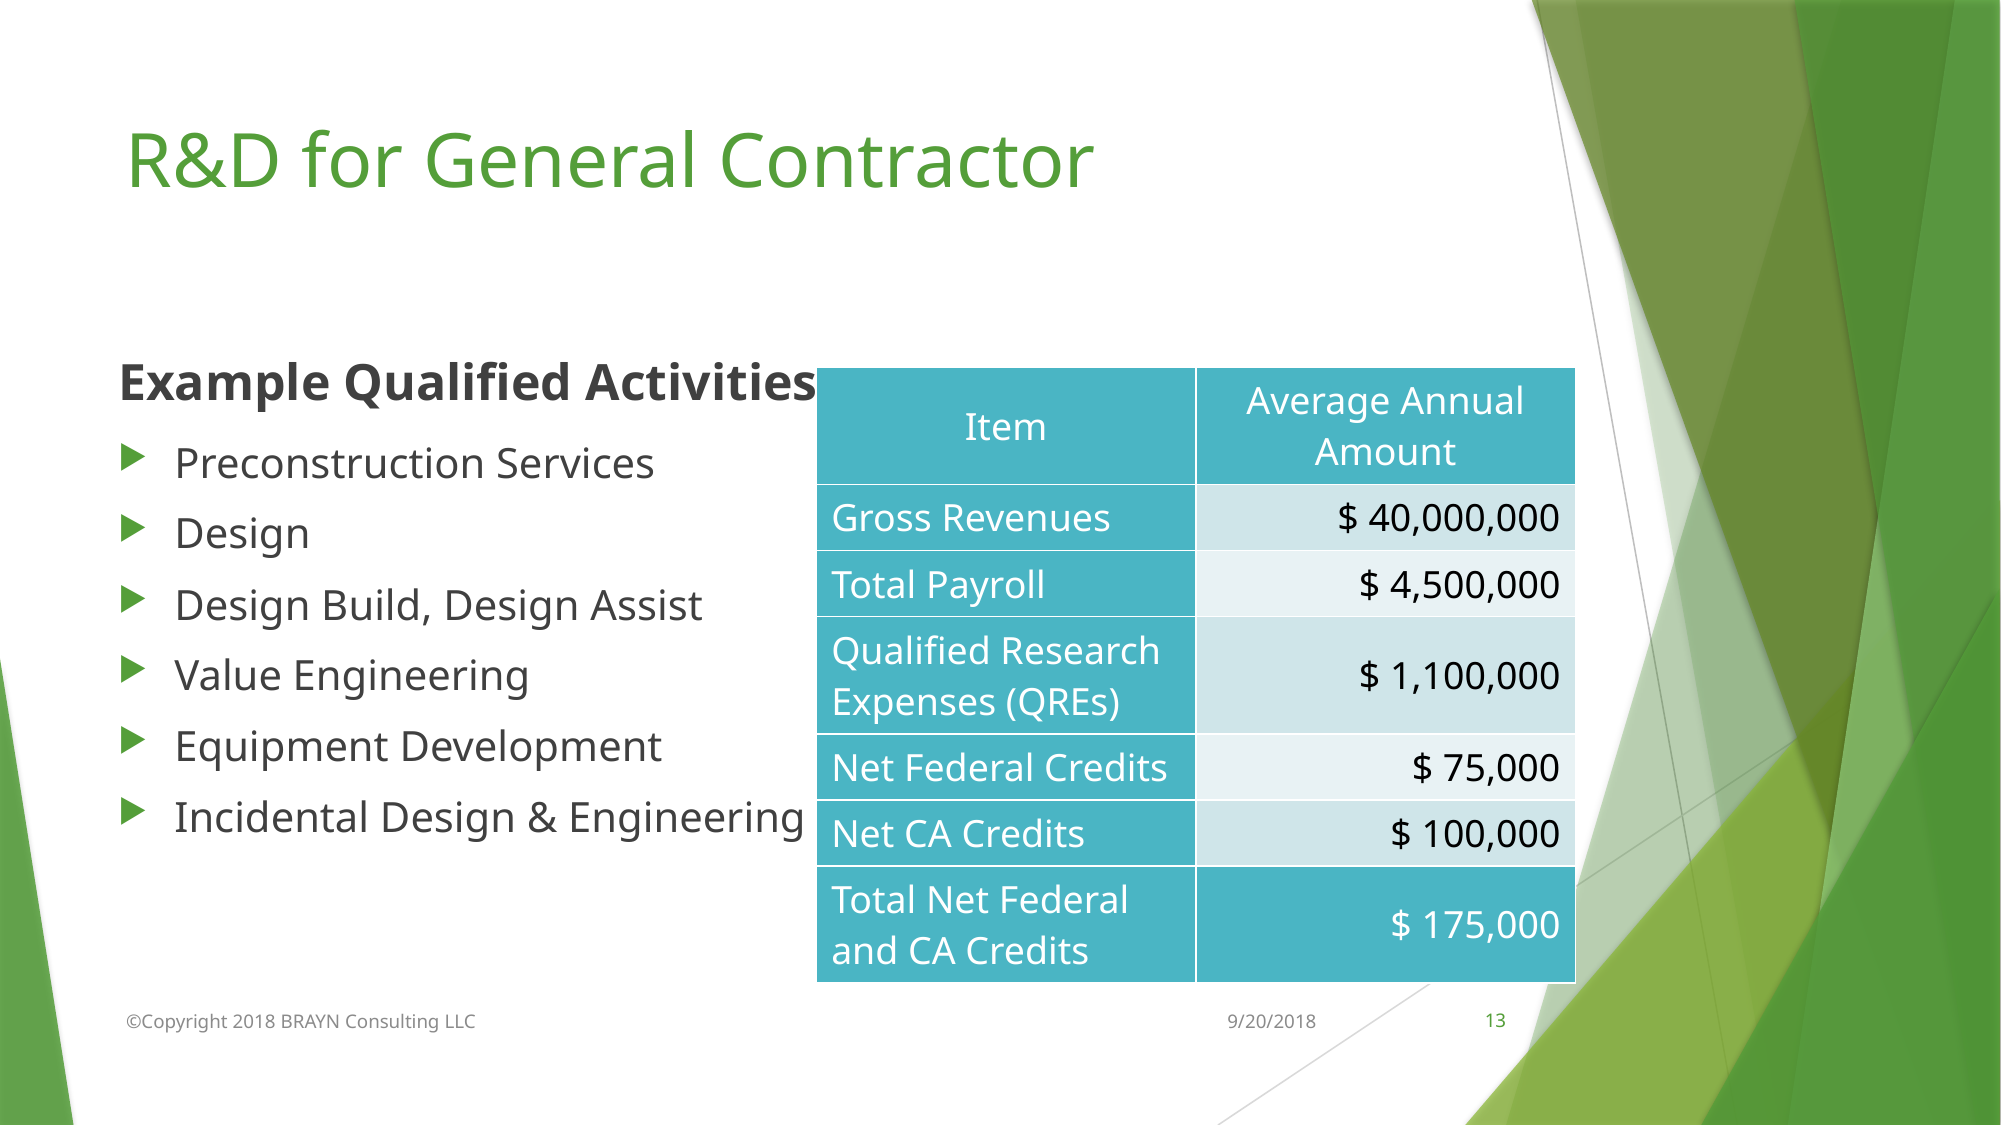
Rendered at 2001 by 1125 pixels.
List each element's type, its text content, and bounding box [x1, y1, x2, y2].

table_cell Net CA Credits [817, 801, 1195, 865]
table_header Average Annual Amount [1197, 368, 1575, 484]
table_cell $ 100,000 [1197, 801, 1575, 865]
slide_number 13 [1409, 991, 1522, 1051]
table_cell $ 40,000,000 [1197, 485, 1575, 550]
text_box Preconstruction Services Design Design Build, Design Assist Value Engineering Equipment Development Incidental Design & Engineering [103, 428, 863, 1034]
table_header Item [817, 368, 1195, 484]
table_cell Net Federal Credits [817, 735, 1195, 799]
text_box Example Qualified Activities: [103, 343, 915, 428]
table_cell $ 4,500,000 [1197, 551, 1575, 616]
table_cell Total Net Federal and CA Credits [817, 867, 1195, 982]
table_cell Qualified Research Expenses (QREs) [817, 617, 1195, 733]
text_box ©Copyright 2018 BRAYN Consulting LLC [111, 991, 1145, 1051]
table_cell Gross Revenues [817, 485, 1195, 550]
text_box R&D for General Contractor [111, 99, 1522, 317]
table_cell $ 175,000 [1197, 867, 1575, 982]
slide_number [1181, 991, 1332, 1051]
table_cell $ 1,100,000 [1197, 617, 1575, 733]
table_cell $ 75,000 [1197, 735, 1575, 799]
text_box [103, 0, 1398, 219]
table_cell Total Payroll [817, 551, 1195, 616]
